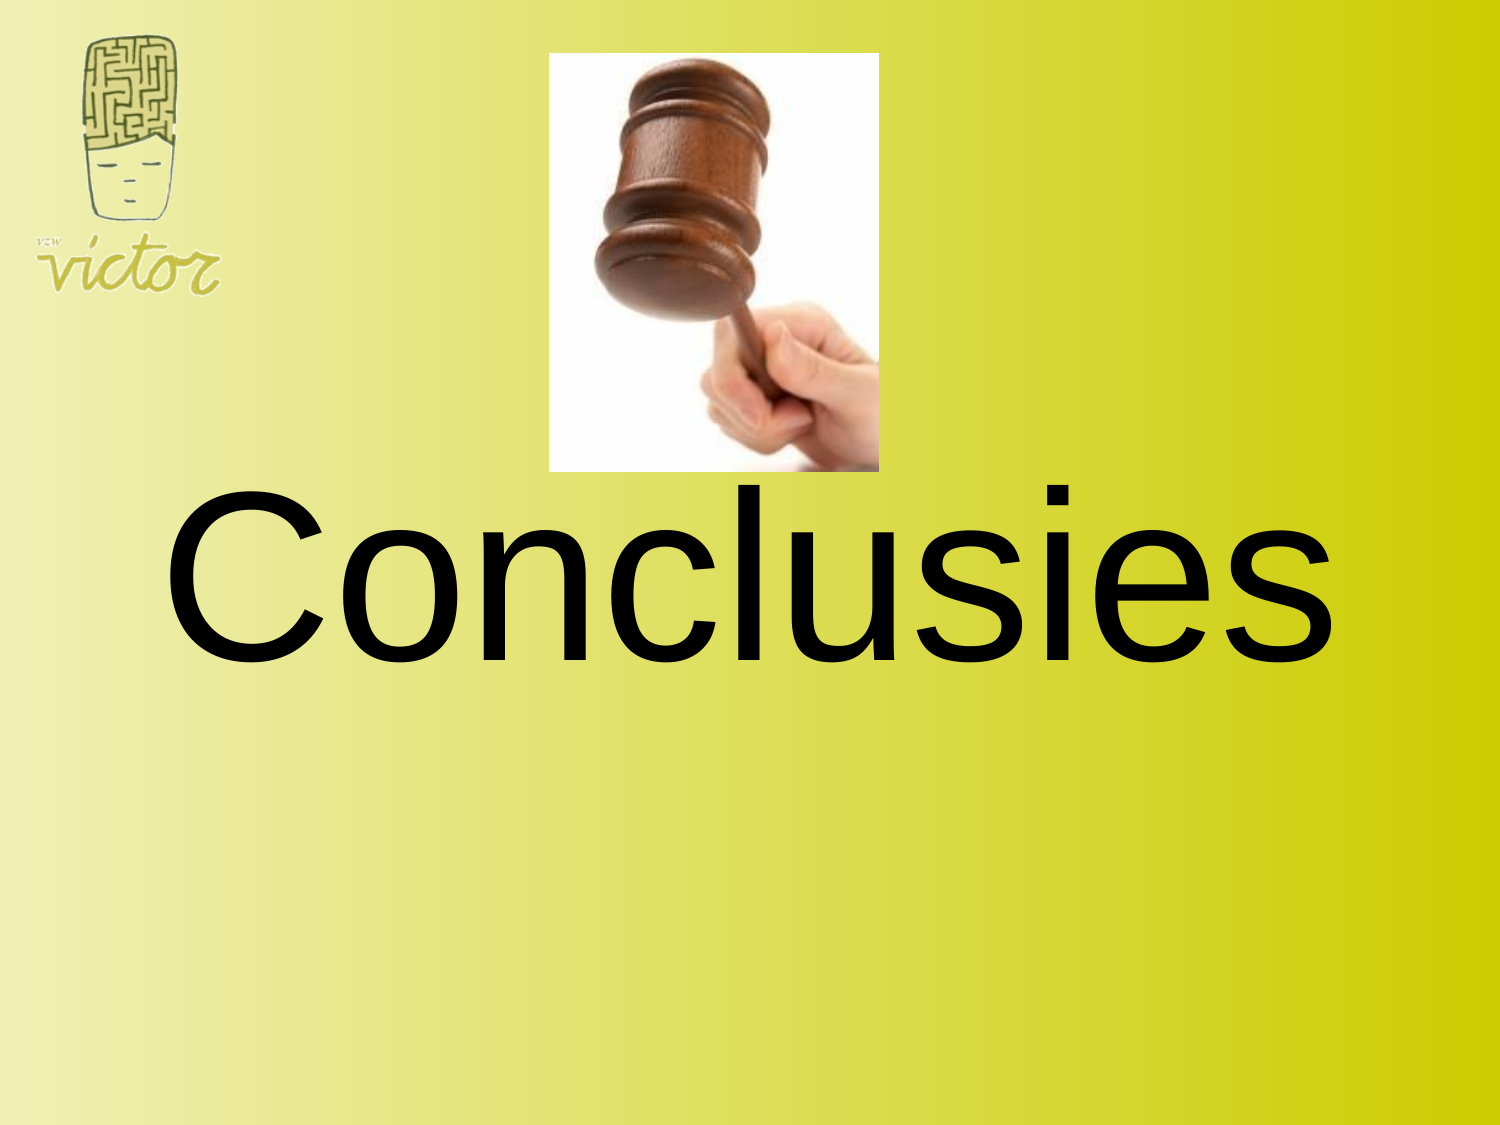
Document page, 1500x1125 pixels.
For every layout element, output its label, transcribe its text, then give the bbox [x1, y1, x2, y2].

picture [548, 52, 880, 473]
list Conclusies [74, 262, 1426, 1006]
picture [29, 30, 234, 303]
